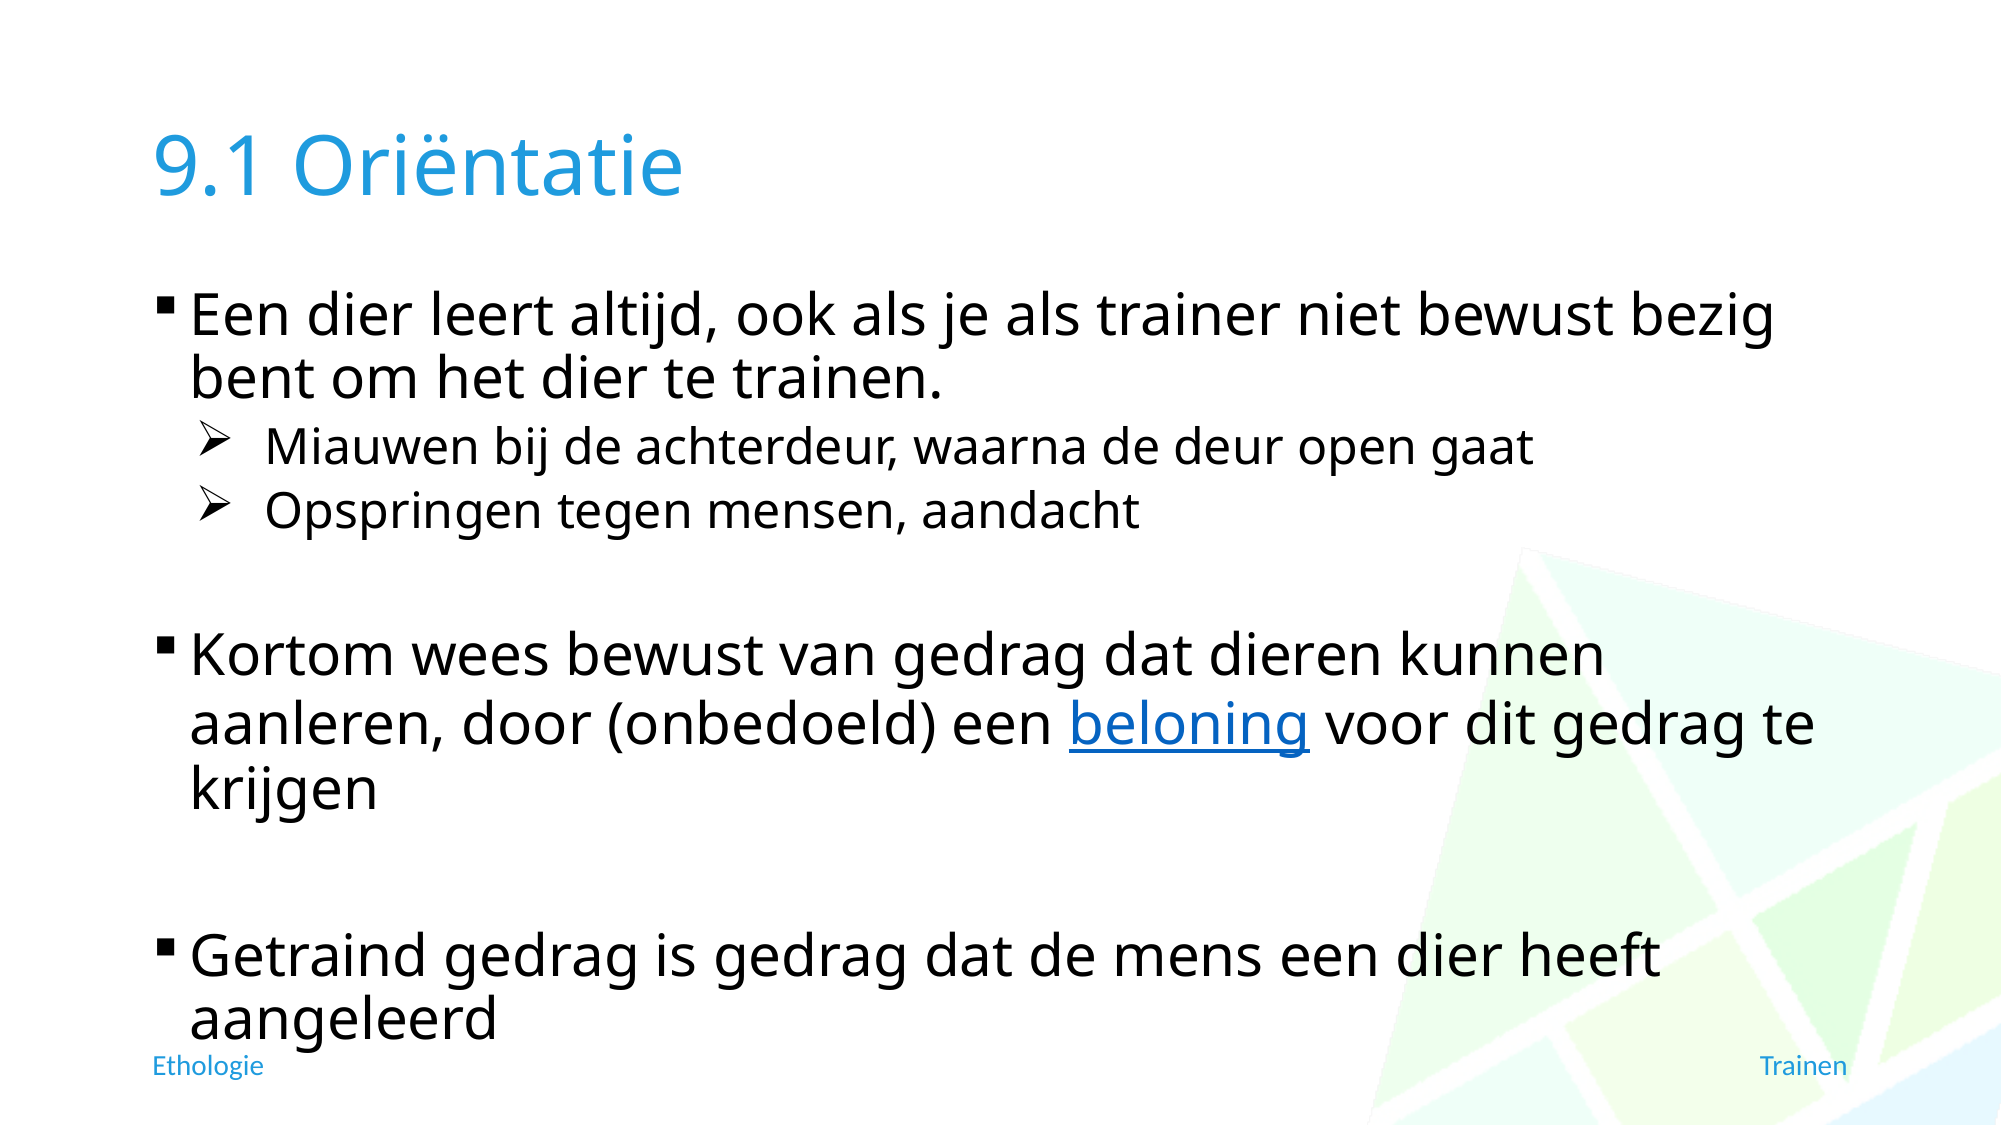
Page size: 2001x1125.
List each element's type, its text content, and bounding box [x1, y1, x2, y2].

title 9.1 Oriëntatie [137, 59, 1863, 277]
list Een dier leert altijd, ook als je als trainer niet bewust bezig bent om het dier te trainen. Miauwen bij de achterdeur, waarna de deur open gaat Opspringen tegen mensen, aandacht Kortom wees bewust van gedrag dat dieren kunnen aanleren, door (onbedoeld) een beloning voor dit gedrag te krijgen Getraind gedrag is gedrag dat de mens een dier heeft aangeleerd [137, 277, 1863, 1014]
list Trainen [1412, 1042, 1863, 1103]
list Ethologie [137, 1042, 588, 1103]
